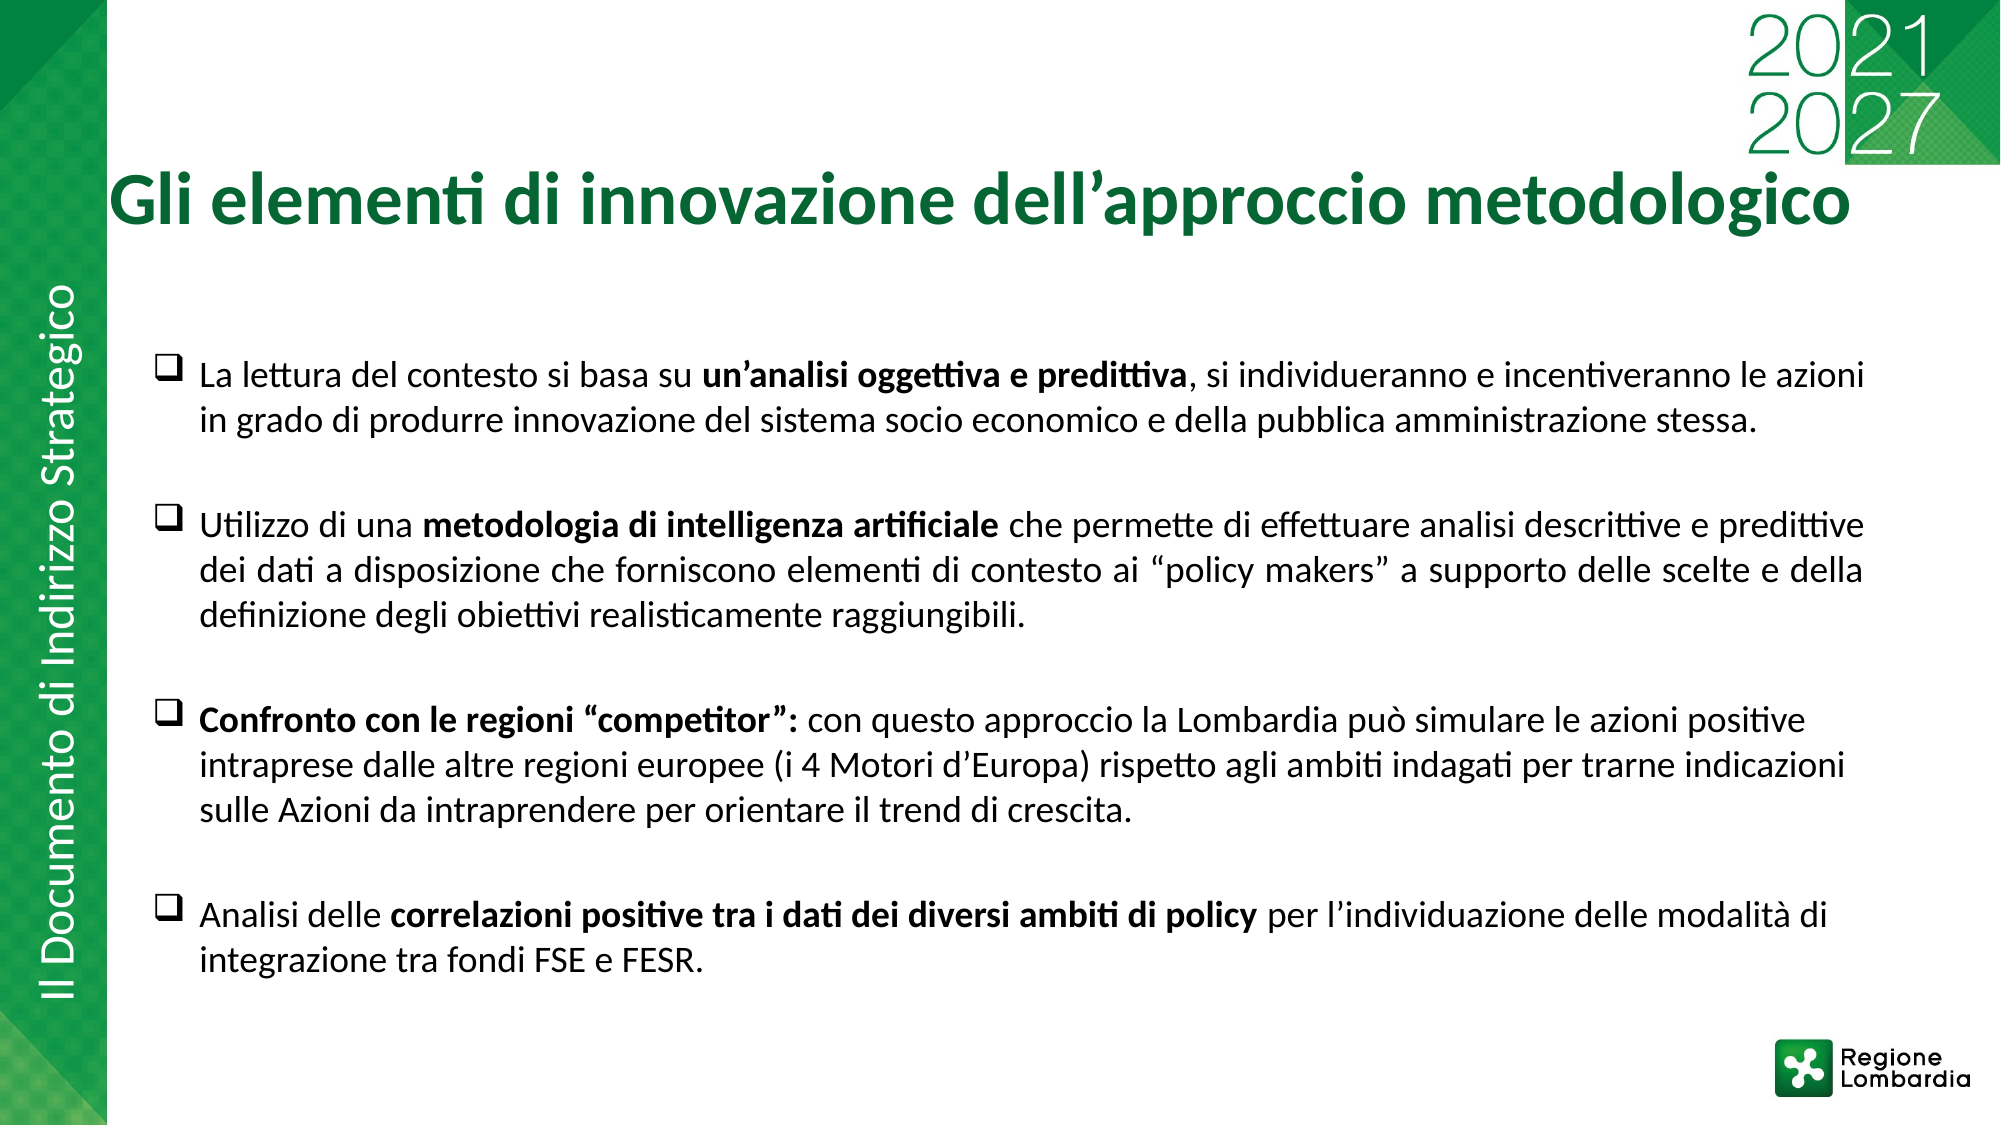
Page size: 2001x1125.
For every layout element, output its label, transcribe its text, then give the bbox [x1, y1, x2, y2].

picture [0, 0, 2001, 1125]
text_box Il Documento di Indirizzo Strategico [16, 67, 91, 1017]
title Gli elementi di innovazione dell’approccio metodologico [91, 85, 1923, 304]
list La lettura del contesto si basa su un’analisi oggettiva e predittiva, si individueranno e incentiveranno le azioni in grado di produrre innovazione del sistema socio economico e della pubblica amministrazione stessa. Utilizzo di una metodologia di intelligenza artificiale che permette di effettuare analisi descrittive e predittive dei dati a disposizione che forniscono elementi di contesto ai “policy makers” a supporto delle scelte e della definizione degli obiettivi realisticamente raggiungibili. Confronto con le regioni “competitor”: con questo approccio la Lombardia può simulare le azioni positive intraprese dalle altre regioni europee (i 4 Motori d’Europa) rispetto agli ambiti indagati per trarne indicazioni sulle Azioni da intraprendere per orientare il trend di crescita. Analisi delle correlazioni positive tra i dati dei diversi ambiti di policy per l’individuazione delle modalità di integrazione tra fondi FSE e FESR. [137, 289, 1881, 1012]
